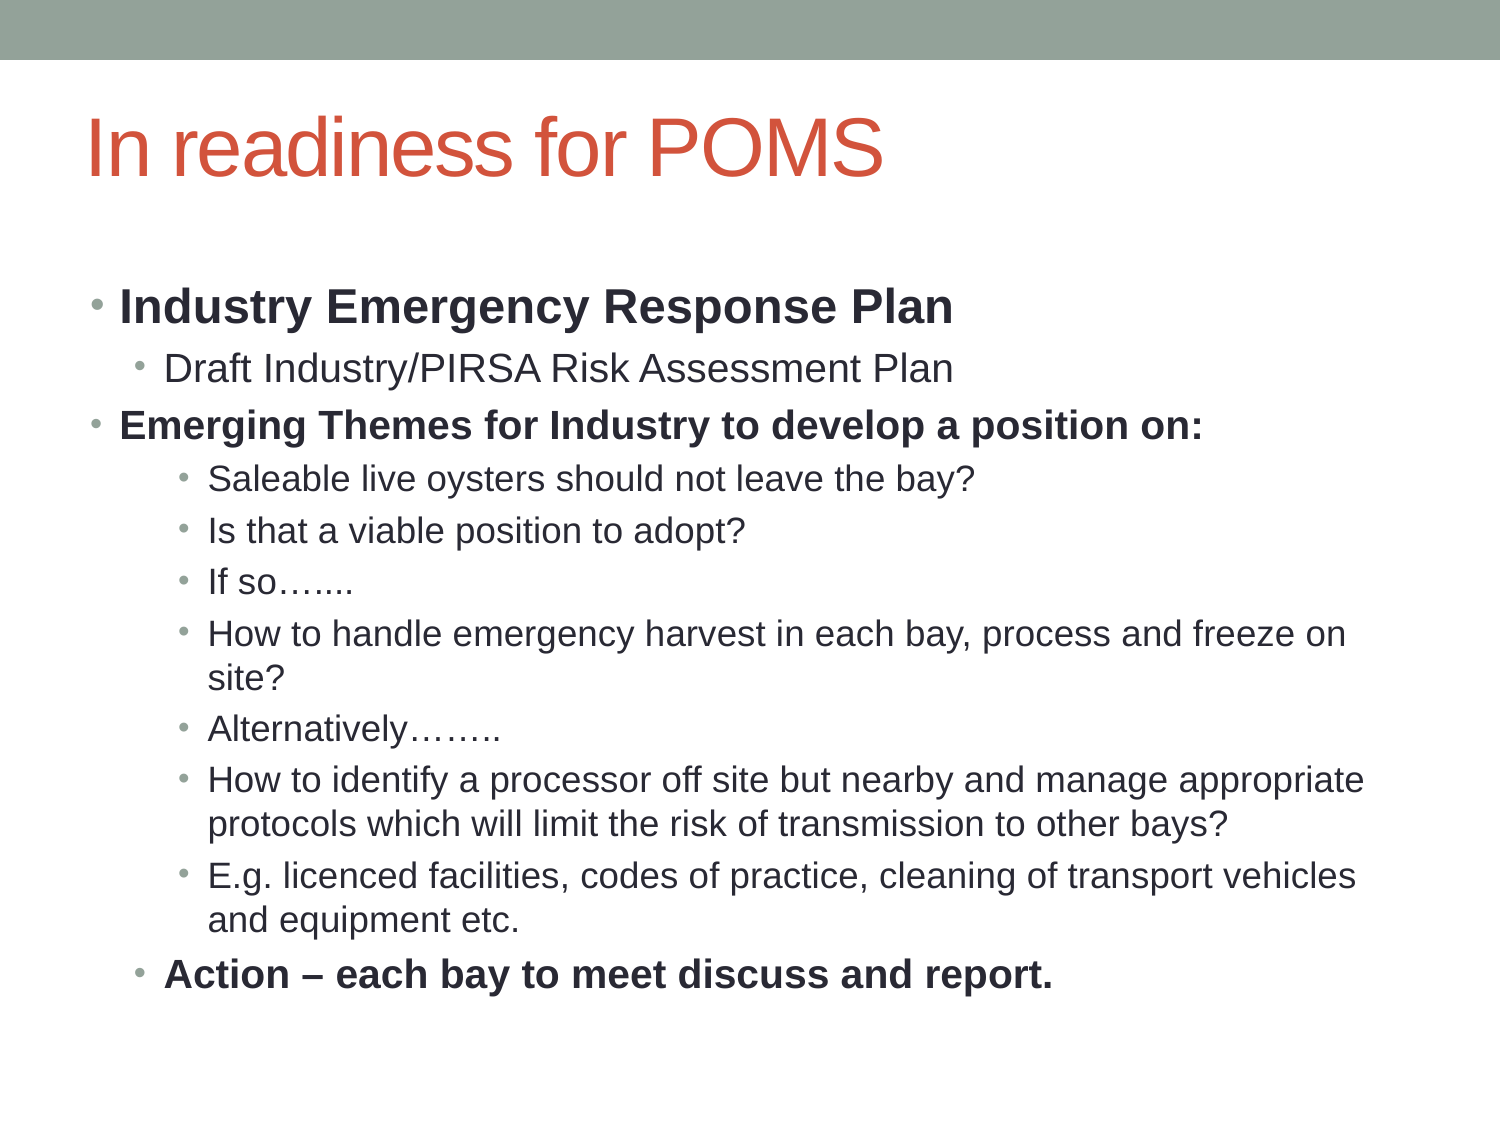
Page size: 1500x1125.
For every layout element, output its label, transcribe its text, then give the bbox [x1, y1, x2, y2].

list Industry Emergency Response Plan Draft Industry/PIRSA Risk Assessment Plan Emerging Themes for Industry to develop a position on: Saleable live oysters should not leave the bay? Is that a viable position to adopt? If so….... How to handle emergency harvest in each bay, process and freeze on site? Alternatively…….. How to identify a processor off site but nearby and manage appropriate protocols which will limit the risk of transmission to other bays? E.g. licenced facilities, codes of practice, cleaning of transport vehicles and equipment etc. Action – each bay to meet discuss and report. [75, 267, 1425, 1005]
title In readiness for POMS [69, 66, 1425, 220]
